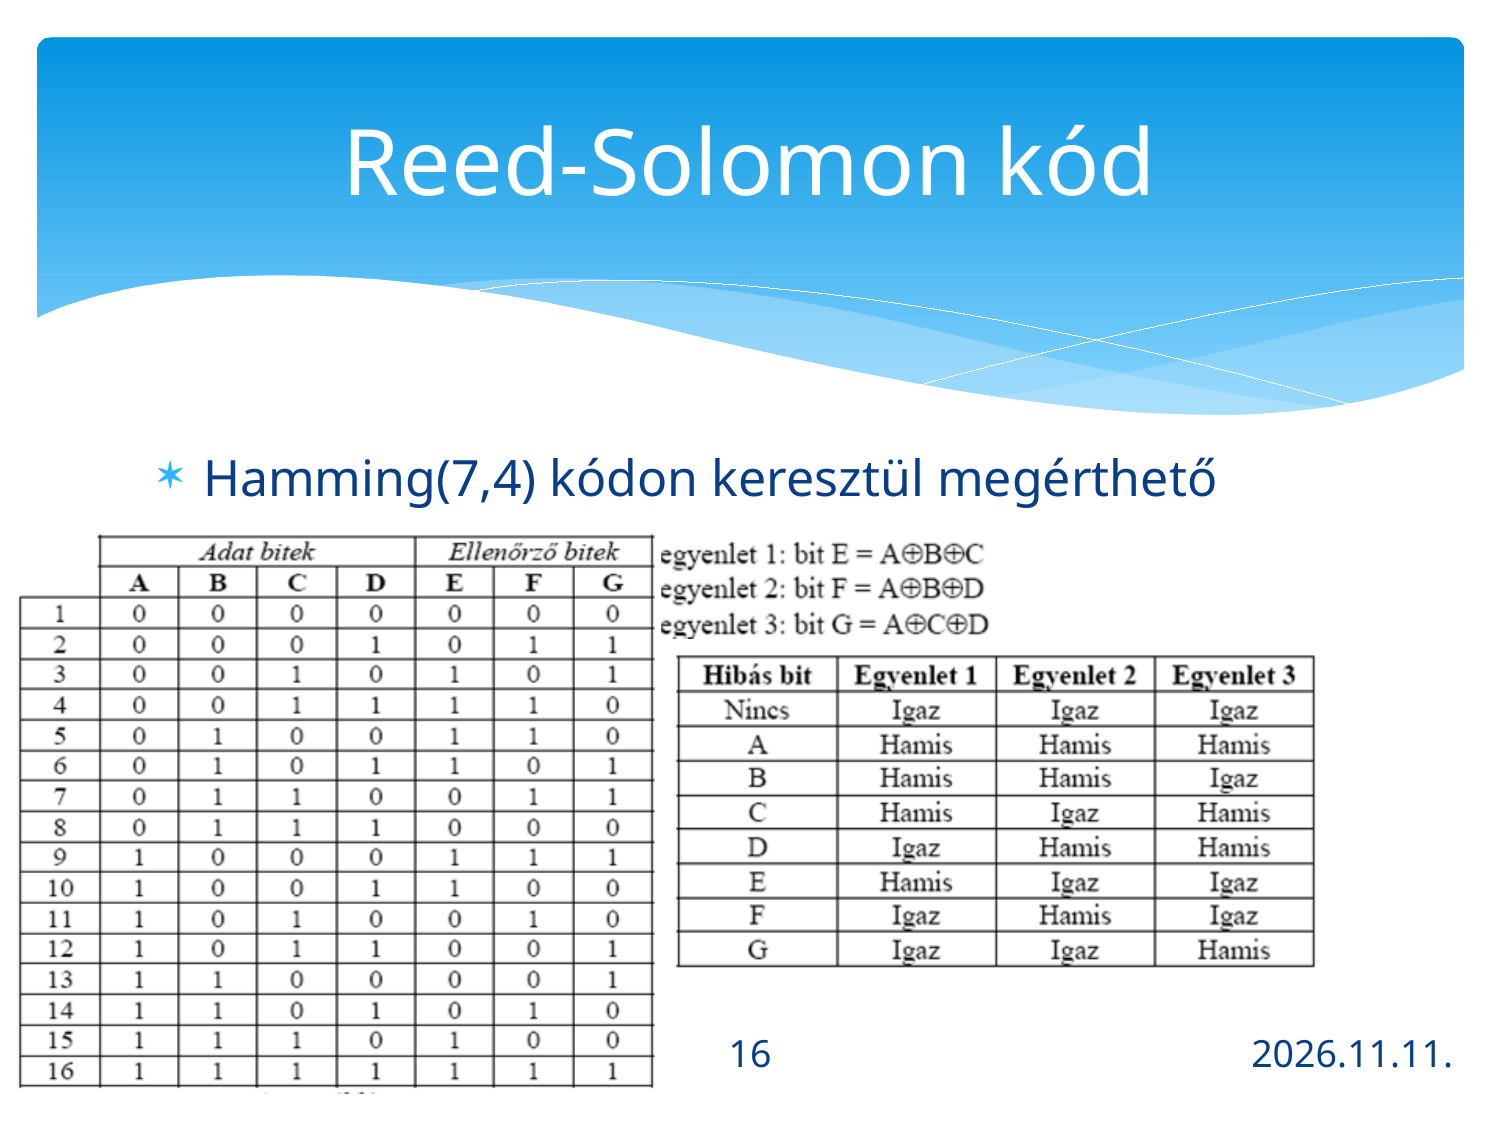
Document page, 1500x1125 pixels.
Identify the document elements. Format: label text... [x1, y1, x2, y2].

title Reed-Solomon kód [75, 55, 1425, 261]
slide_number 16 [666, 1025, 846, 1086]
picture [4, 514, 1319, 1095]
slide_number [847, 1025, 1469, 1086]
list Hamming(7,4) kódon keresztül megérthető [143, 438, 1359, 516]
